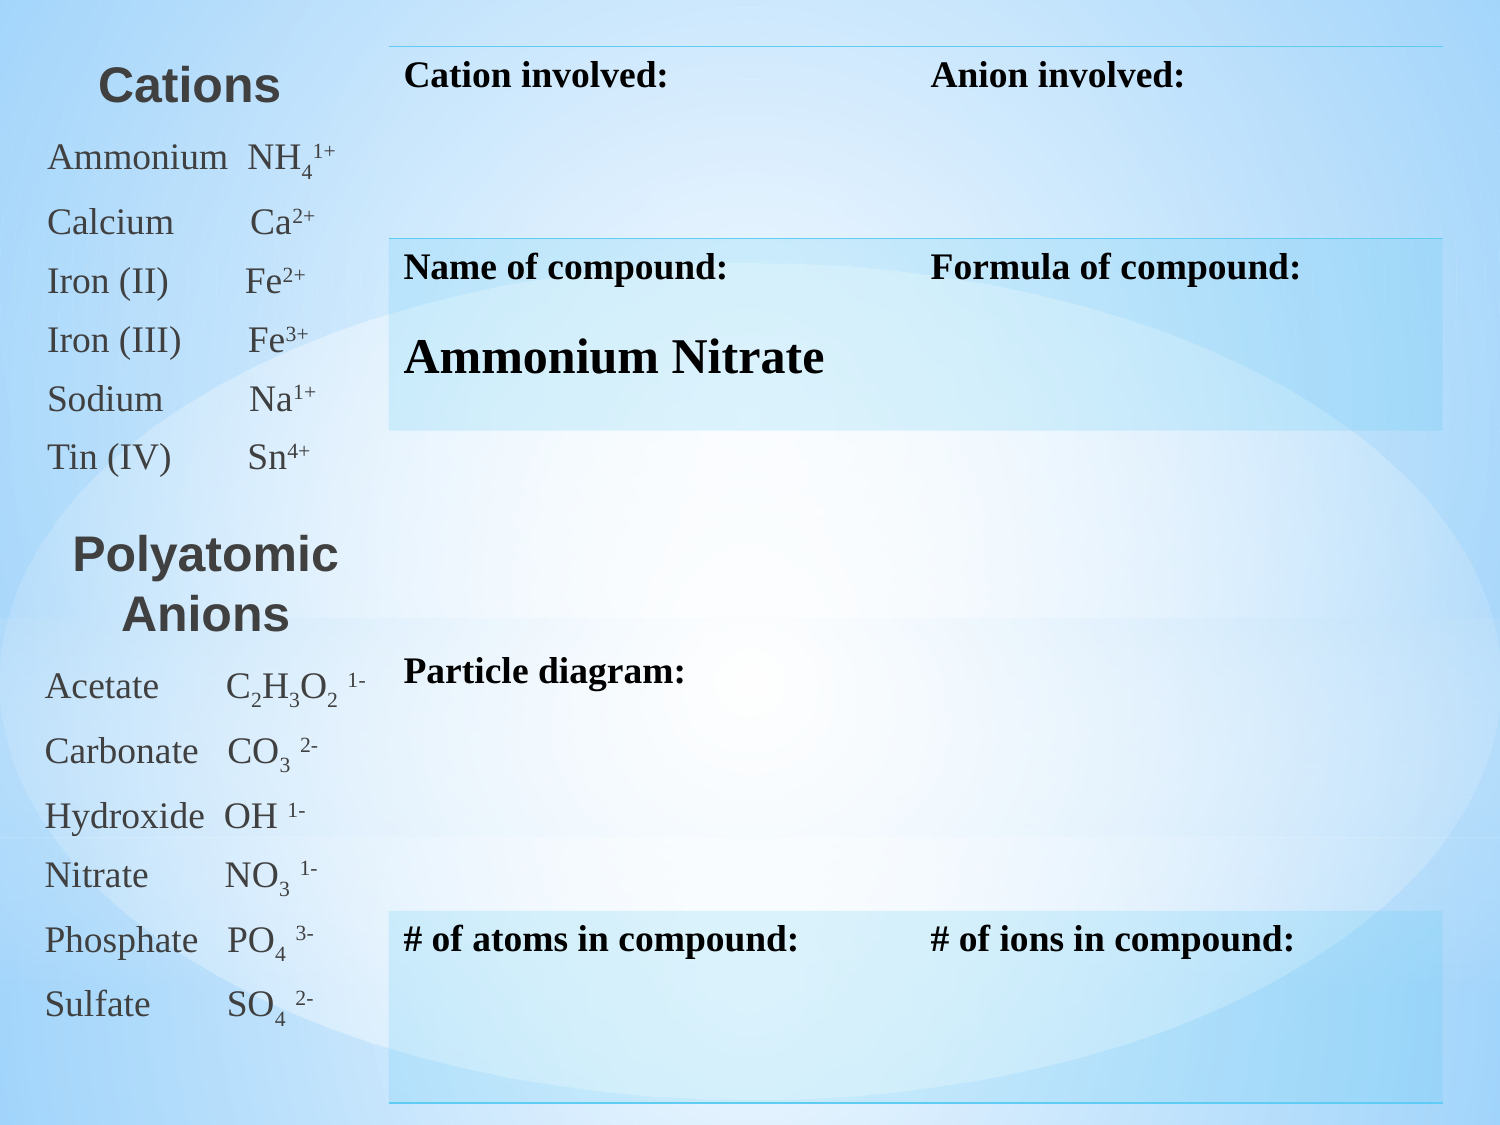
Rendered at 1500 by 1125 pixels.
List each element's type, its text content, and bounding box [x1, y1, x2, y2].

table_cell Particle diagram: [389, 431, 916, 911]
table_cell [916, 431, 1443, 911]
list Cations [22, 15, 357, 120]
table_cell # of ions in compound: [916, 911, 1443, 1102]
table_cell Formula of compound: [916, 239, 1443, 431]
list Polyatomic Anions [22, 544, 389, 649]
table_cell # of atoms in compound: [389, 911, 916, 1102]
table_header Anion involved: [916, 47, 1443, 238]
table_cell Name of compound: Ammonium Nitrate [389, 239, 916, 431]
table_header Cation involved: [389, 47, 916, 238]
list Acetate C2H3O2 1- Carbonate CO3 2- Hydroxide OH 1- Nitrate NO3 1- Phosphate PO4 3- Sulfate SO4 2- [22, 653, 389, 1104]
list Ammonium NH41+ Calcium Ca2+ Iron (II) Fe2+ Iron (III) Fe3+ Sodium Na1+ Tin (IV) Sn4+ [24, 124, 360, 544]
